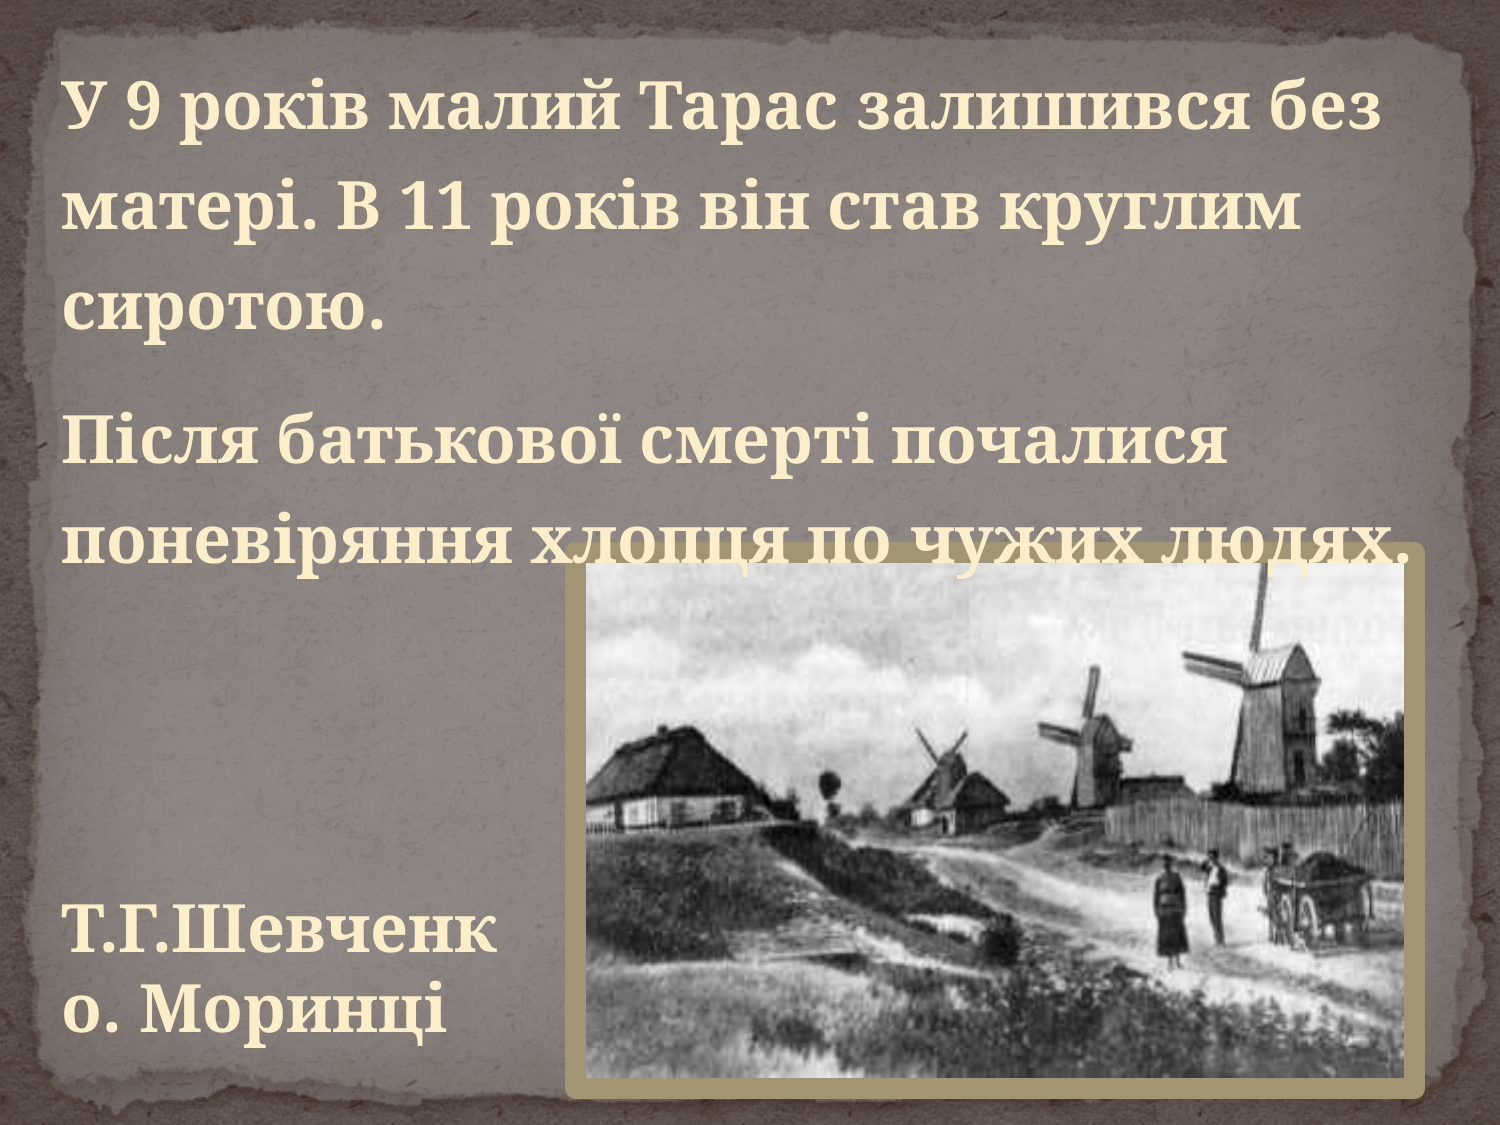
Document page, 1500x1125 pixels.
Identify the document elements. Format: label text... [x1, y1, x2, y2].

picture [585, 562, 1405, 1079]
text_box Т.Г.Шевченко. Моринці [46, 878, 539, 1054]
list У 9 років малий Тарас залишився без матері. В 11 років він став круглим сиротою. Після батькової смерті почалися поневіряння хлопця по чужих людях. [46, 35, 1430, 598]
